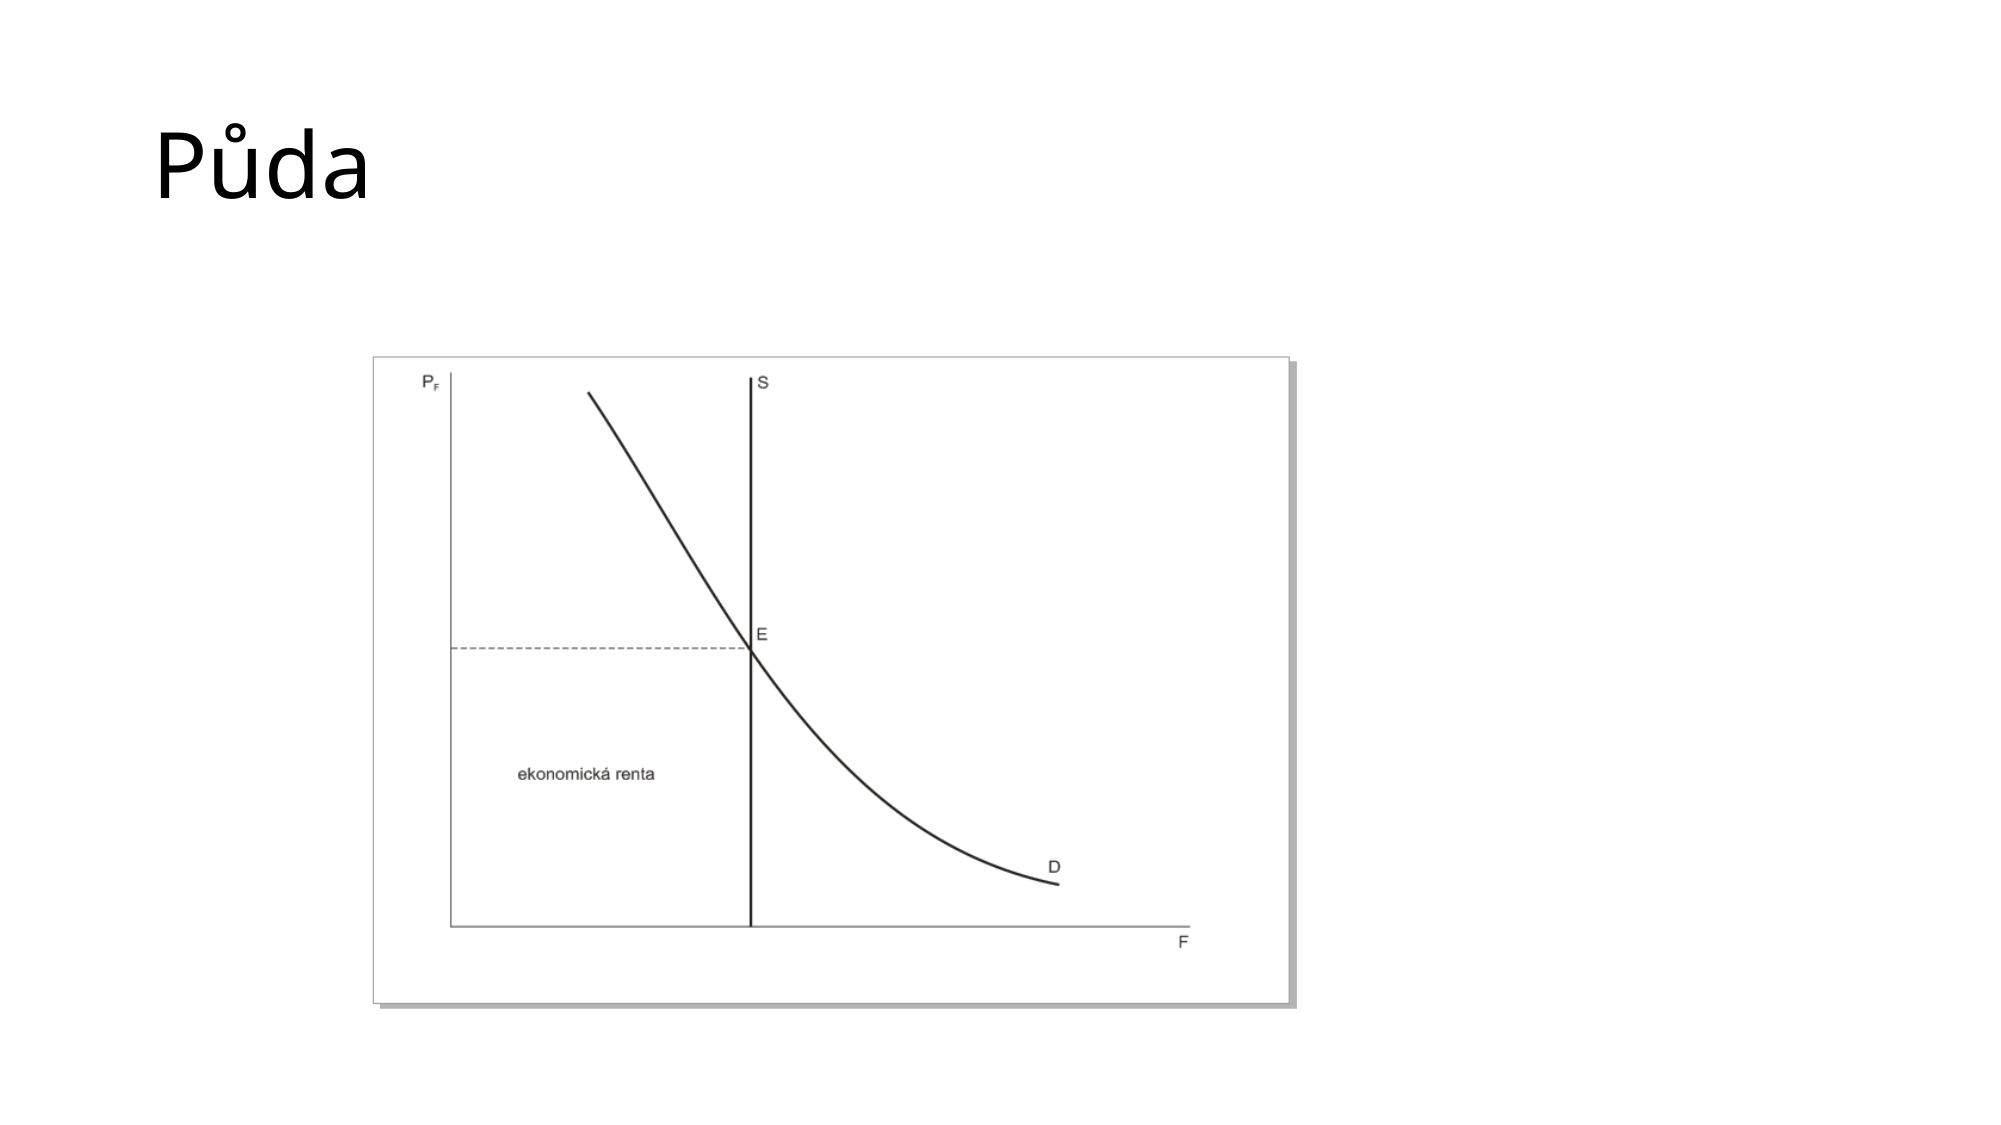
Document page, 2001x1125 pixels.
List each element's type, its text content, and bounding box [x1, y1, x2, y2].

picture [64, 211, 1692, 1125]
title Půda [137, 59, 1863, 278]
